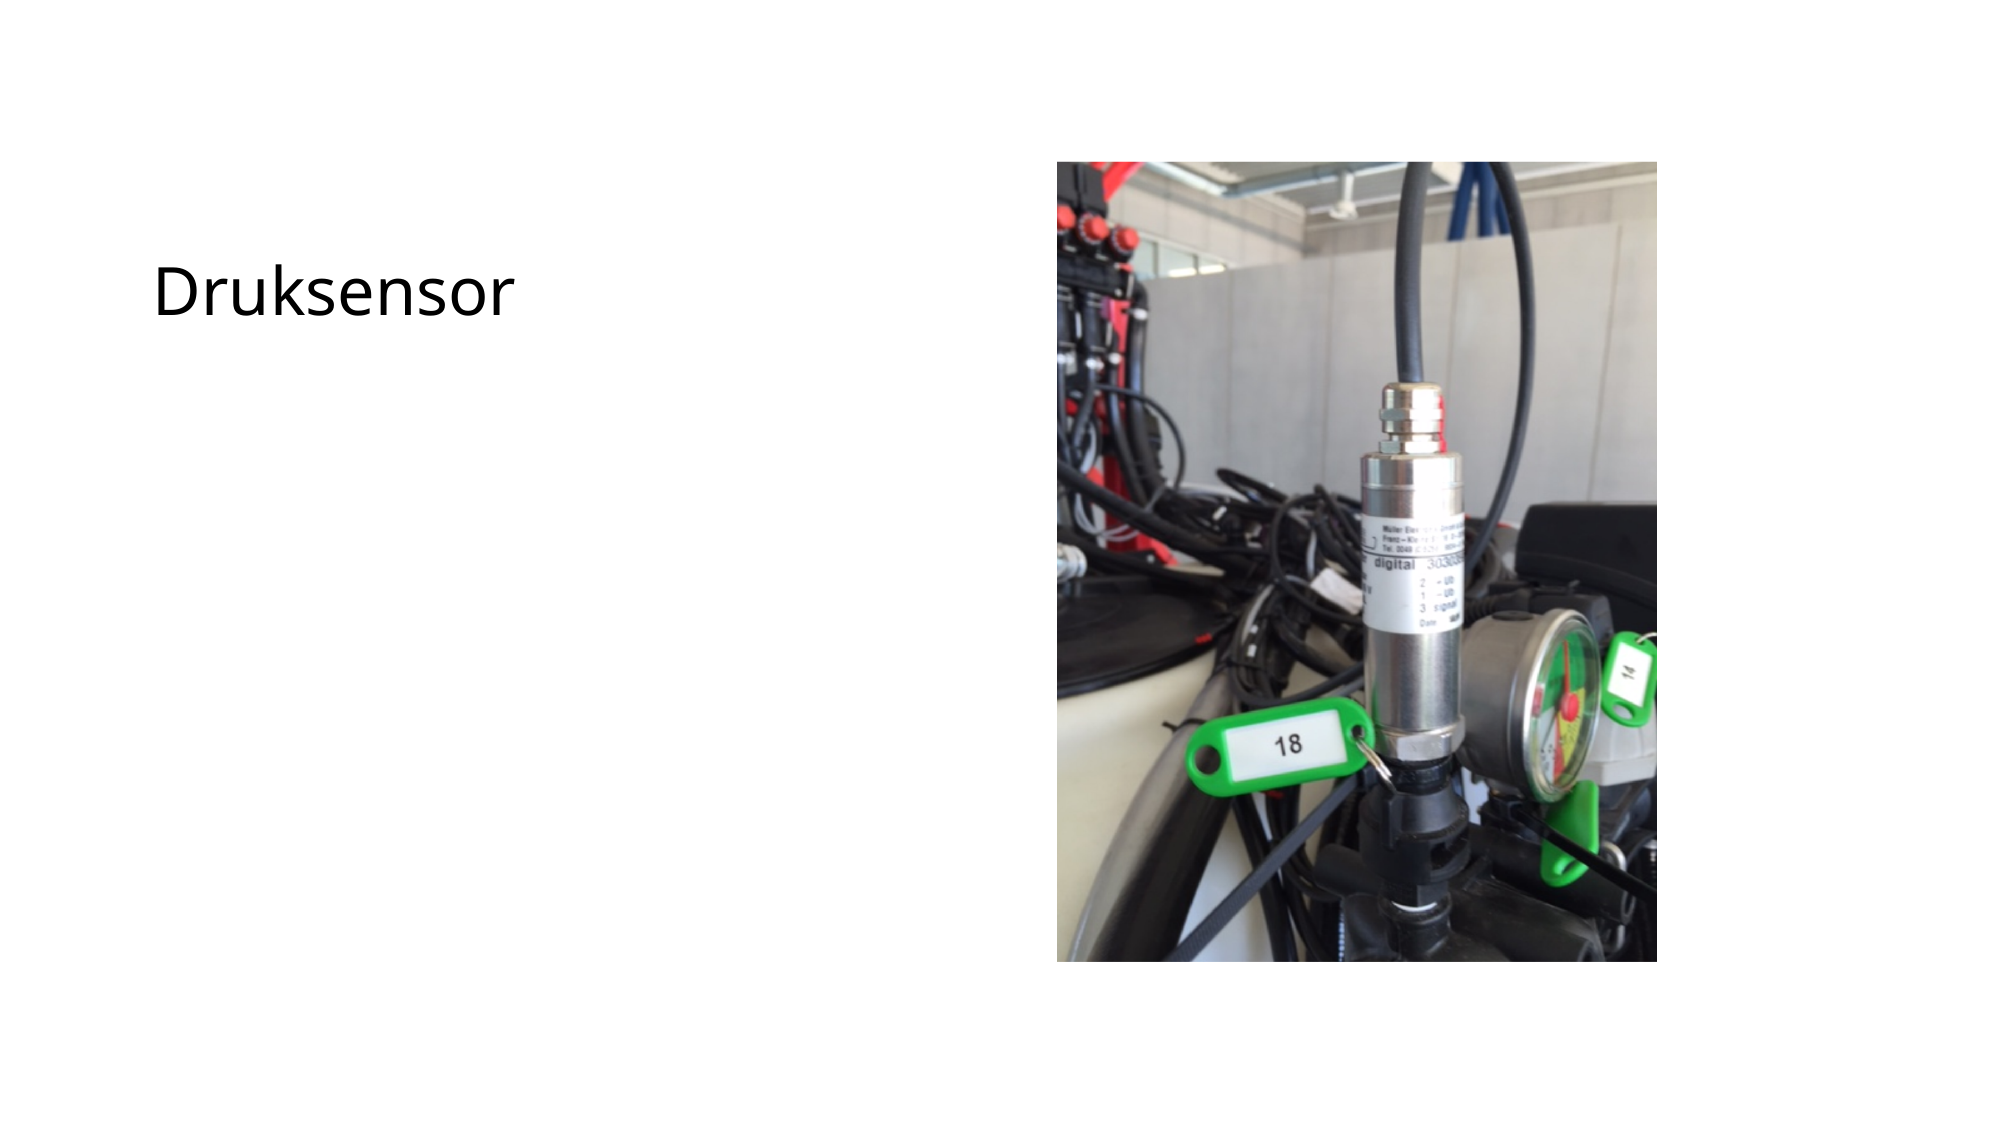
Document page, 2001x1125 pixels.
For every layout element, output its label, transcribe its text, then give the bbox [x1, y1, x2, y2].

title Druksensor [137, 75, 783, 338]
picture [1057, 862, 1657, 961]
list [956, 261, 1757, 862]
picture [1057, 163, 1657, 261]
